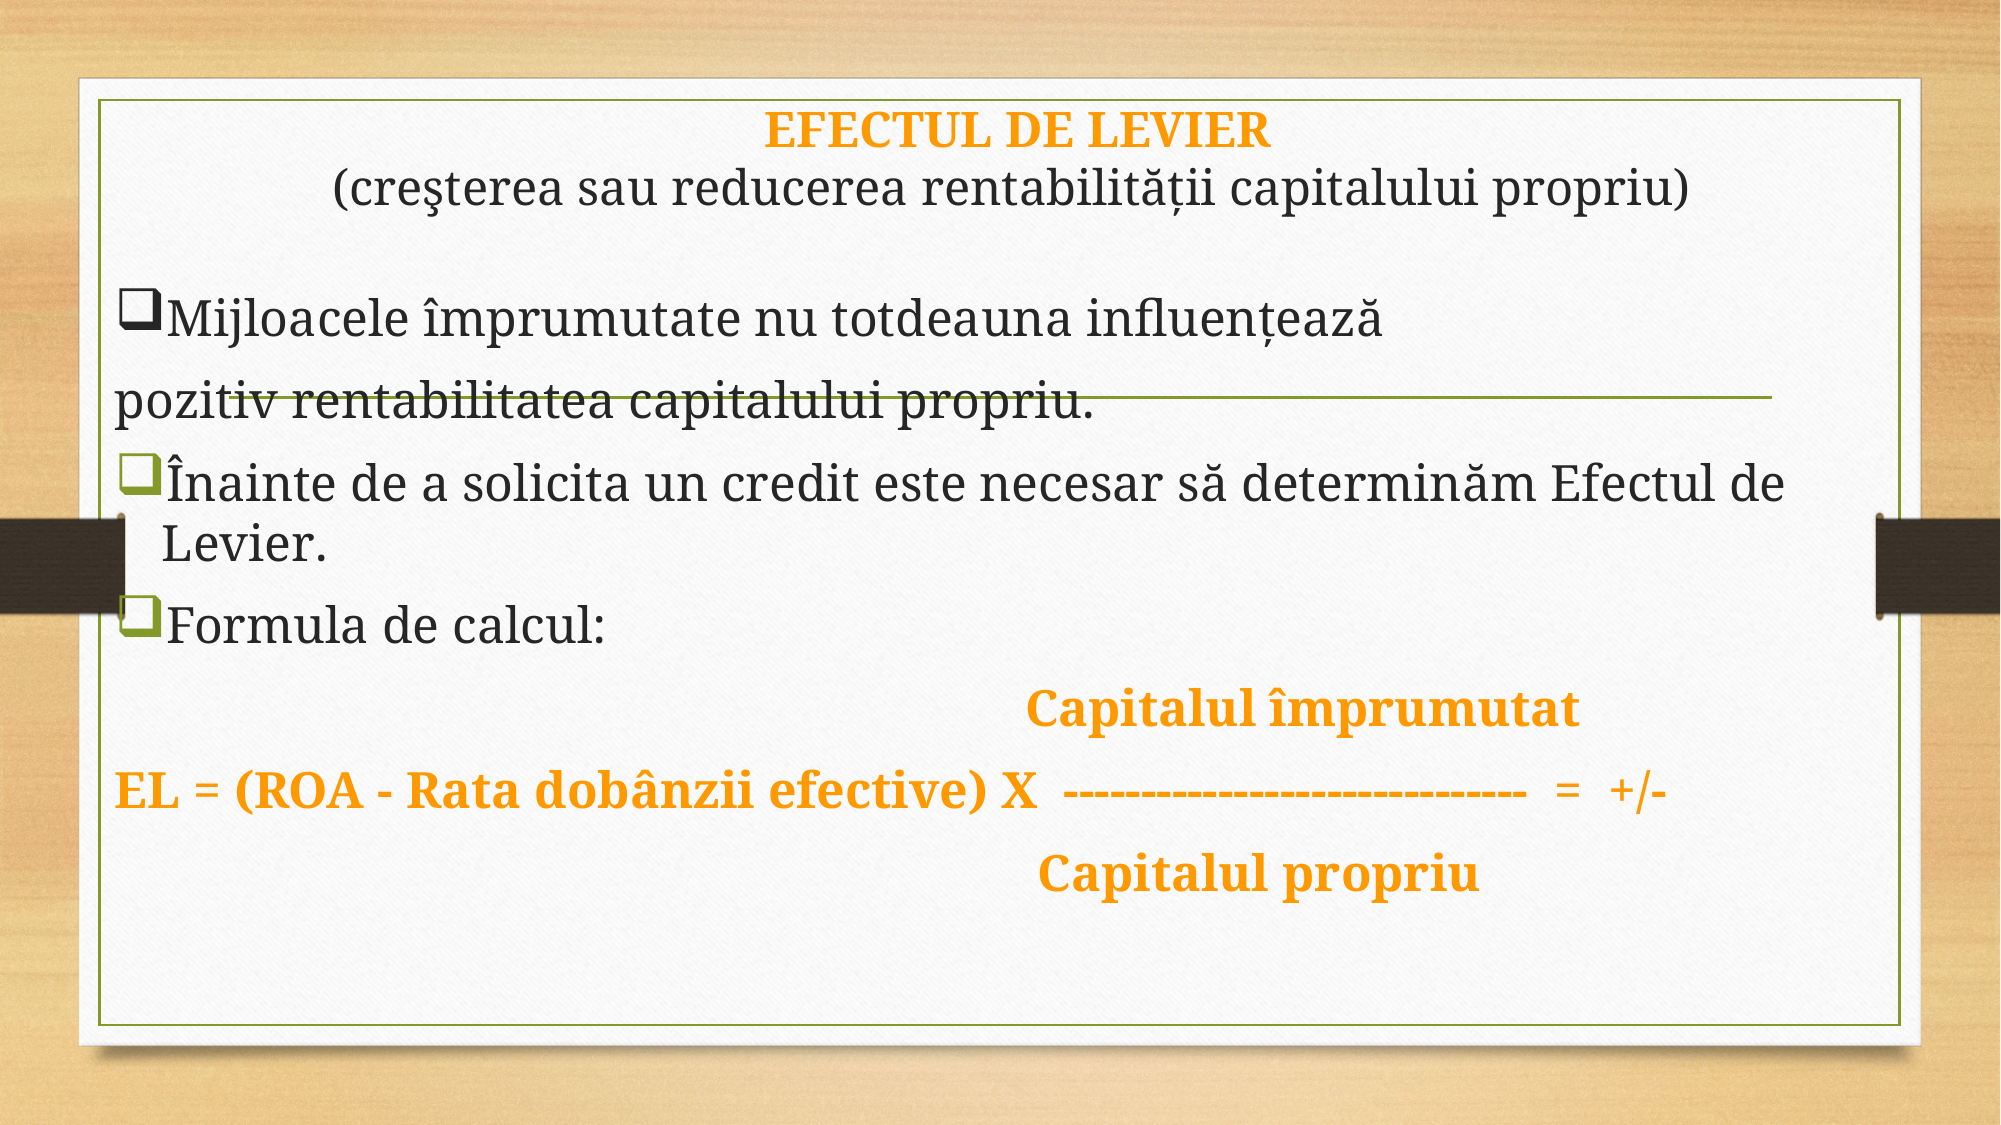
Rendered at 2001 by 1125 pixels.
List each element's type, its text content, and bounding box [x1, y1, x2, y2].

picture [0, 0, 2001, 1125]
title EFECTUL DE LEVIER (creşterea sau reducerea rentabilităţii capitalului propriu) [118, 90, 1918, 278]
list Mijloacele împrumutate nu totdeauna influenţează pozitiv rentabilitatea capitalului propriu. Înainte de a solicita un credit este necesar să determinăm Efectul de Levier. Formula de calcul: Capitalul împrumutat EL = (ROA - Rata dobânzii efective) X ------------------------------ = +/- Capitalul propriu [99, 278, 1961, 1012]
